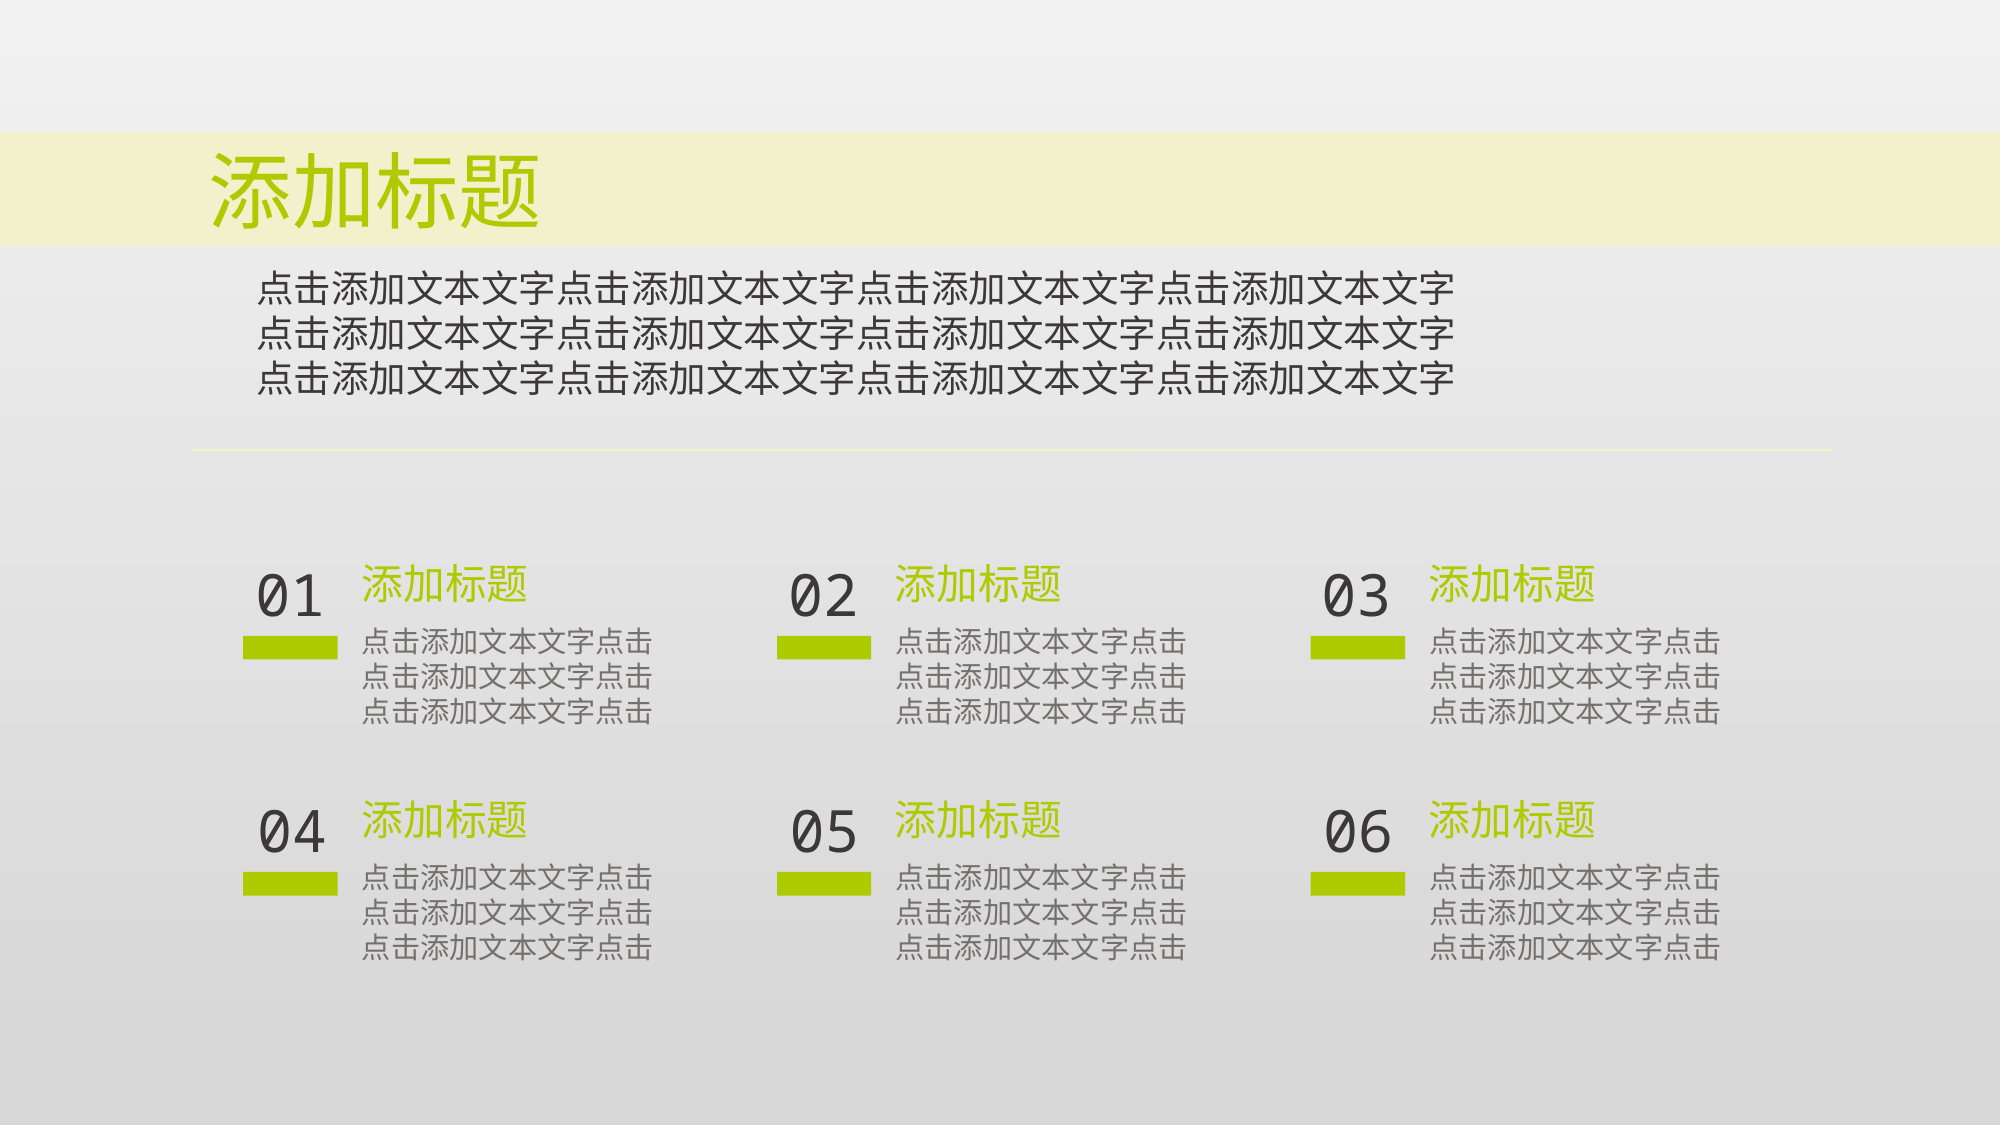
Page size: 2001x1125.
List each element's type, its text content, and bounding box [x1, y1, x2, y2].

text_box [777, 871, 872, 896]
text_box 03 [1306, 550, 1407, 636]
text_box 点击添加文本文字点击 点击添加文本文字点击 点击添加文本文字点击 [880, 852, 1203, 972]
text_box [1310, 871, 1406, 896]
text_box 点击添加文本文字点击 点击添加文本文字点击 点击添加文本文字点击 [347, 852, 670, 972]
text_box 添加标题 [194, 131, 557, 246]
text_box 点击添加文本文字点击添加文本文字点击添加文本文字点击添加文本文字 点击添加文本文字点击添加文本文字点击添加文本文字点击添加文本文字 点击添加文本文字点击添加文本文字点击添加文本文字点击添加文本文字 [241, 257, 1472, 407]
text_box 添加标题 [346, 550, 544, 616]
text_box 添加标题 [1414, 550, 1611, 616]
text_box 添加标题 [880, 550, 1078, 616]
text_box 02 [773, 550, 874, 636]
text_box 05 [774, 786, 875, 872]
text_box [243, 635, 338, 660]
text_box 04 [242, 786, 342, 872]
text_box [777, 635, 872, 660]
text_box 添加标题 [1414, 786, 1611, 852]
text_box 06 [1308, 786, 1409, 872]
text_box 点击添加文本文字点击 点击添加文本文字点击 点击添加文本文字点击 [1414, 616, 1737, 736]
text_box [1310, 635, 1406, 660]
text_box 点击添加文本文字点击 点击添加文本文字点击 点击添加文本文字点击 [880, 616, 1203, 736]
text_box 点击添加文本文字点击 点击添加文本文字点击 点击添加文本文字点击 [347, 616, 670, 736]
text_box 01 [240, 550, 341, 636]
text_box [243, 871, 338, 896]
text_box 添加标题 [880, 786, 1078, 852]
text_box 点击添加文本文字点击 点击添加文本文字点击 点击添加文本文字点击 [1414, 852, 1737, 972]
text_box 添加标题 [346, 786, 544, 852]
text_box [0, 132, 2000, 247]
